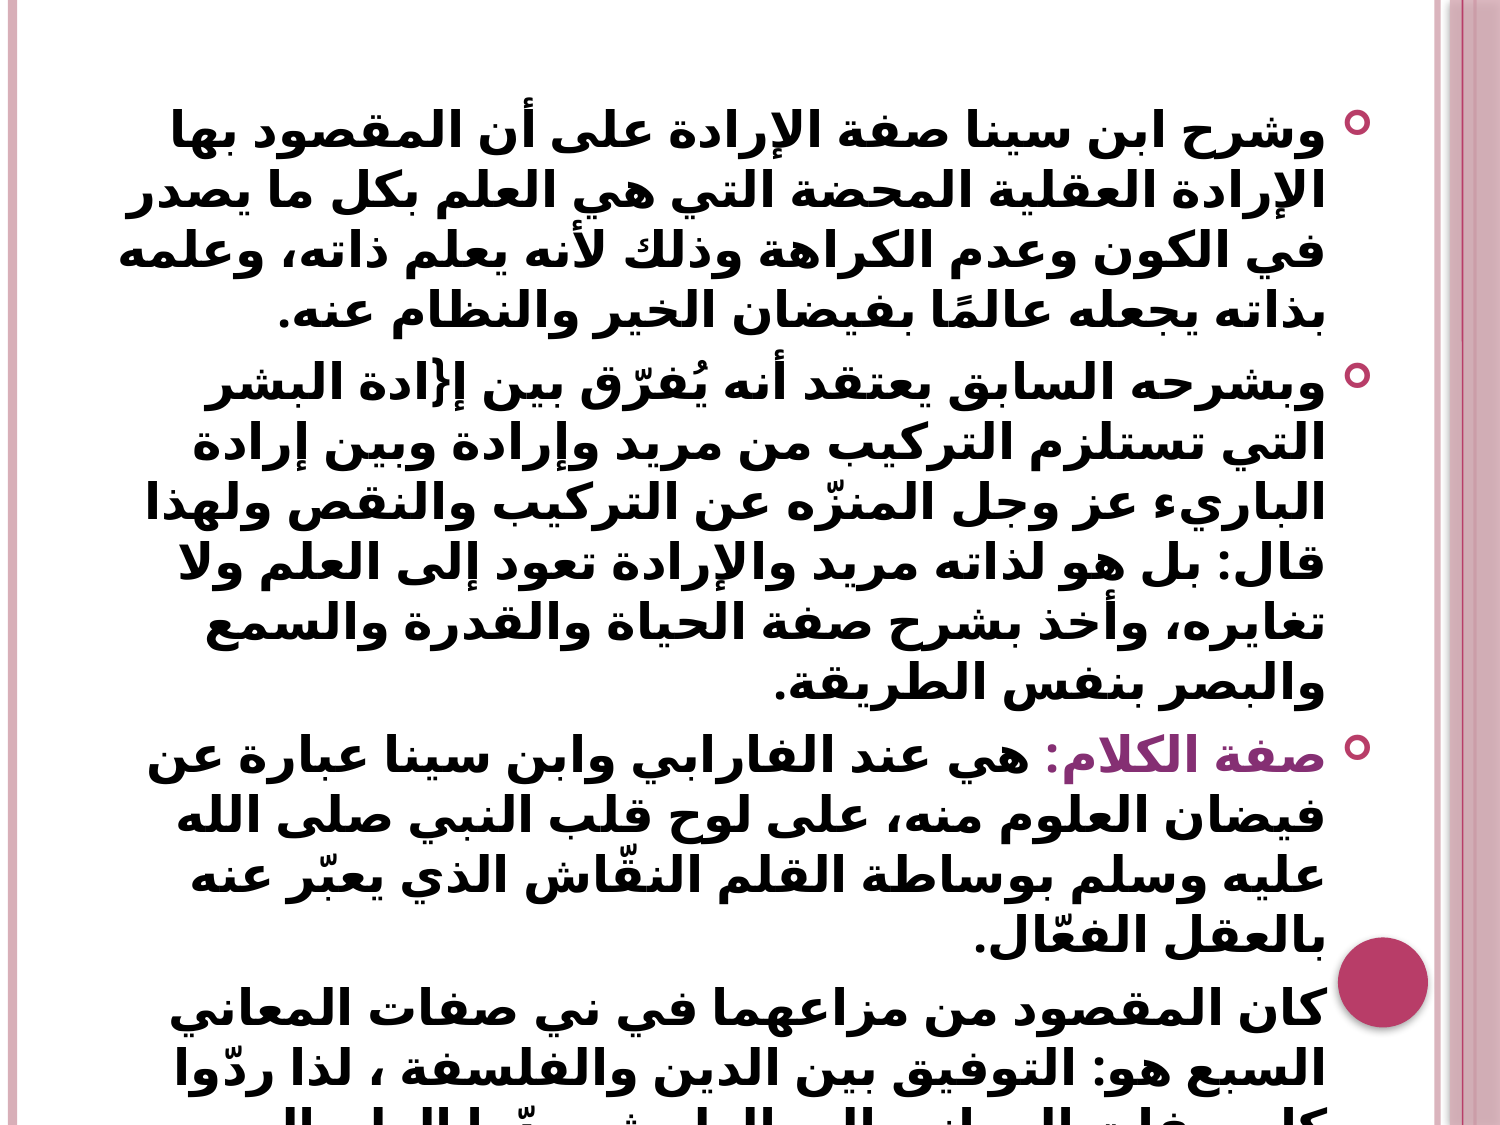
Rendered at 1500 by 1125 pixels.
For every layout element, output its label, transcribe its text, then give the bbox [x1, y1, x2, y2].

list وشرح ابن سينا صفة الإرادة على أن المقصود بها الإرادة العقلية المحضة التي هي العلم بكل ما يصدر في الكون وعدم الكراهة وذلك لأنه يعلم ذاته، وعلمه بذاته يجعله عالمًا بفيضان الخير والنظام عنه. وبشرحه السابق يعتقد أنه يُفرّق بين إ{ادة البشر التي تستلزم التركيب من مريد وإرادة وبين إرادة الباريء عز وجل المنزّه عن التركيب والنقص ولهذا قال: بل هو لذاته مريد والإرادة تعود إلى العلم ولا تغايره، وأخذ بشرح صفة الحياة والقدرة والسمع والبصر بنفس الطريقة. صفة الكلام: هي عند الفارابي وابن سينا عبارة عن فيضان العلوم منه، على لوح قلب النبي صلى الله عليه وسلم بوساطة القلم النقّاش الذي يعبّر عنه بالعقل الفعّال. كان المقصود من مزاعهما في ني صفات المعاني السبع هو: التوفيق بين الدين والفلسفة ، لذا ردّوا كل صفات المعاني إلى العلم ثم ردّوا العلم إلى الذات كي لا تكون هناك كثرة في ذات الباري من جميع الوجوه ولكن هذه المحاولة كانت تلفيقًا وليست توفيقًا. التعليل: 1- لأنهما كانا متأثرين بآراء أرسطو في هذا الموضوع. [75, 90, 1388, 1062]
